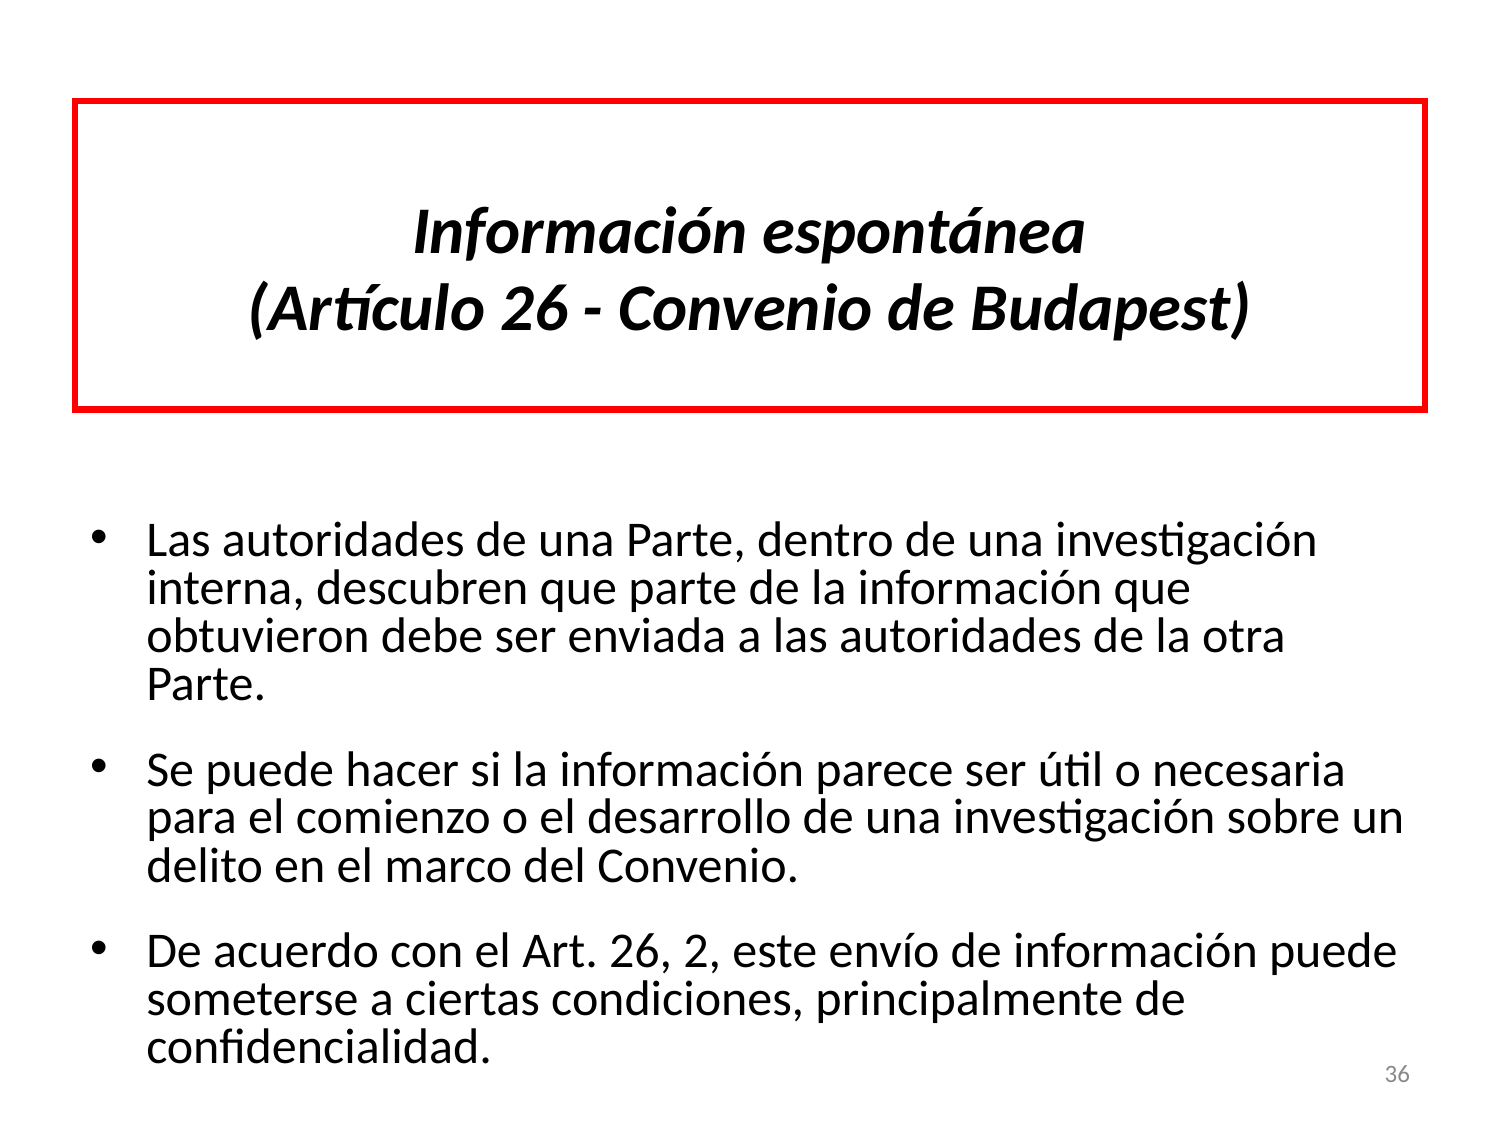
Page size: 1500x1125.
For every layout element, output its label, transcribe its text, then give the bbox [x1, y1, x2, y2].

slide_number 36 [1074, 1042, 1425, 1103]
text_box Información espontánea (Artículo 26 - Convenio de Budapest) Las autoridades de una Parte, dentro de una investigación interna, descubren que parte de la información que obtuvieron debe ser enviada a las autoridades de la otra Parte. Se puede hacer si la información parece ser útil o necesaria para el comienzo o el desarrollo de una investigación sobre un delito en el marco del Convenio. De acuerdo con el Art. 26, 2, este envío de información puede someterse a ciertas condiciones, principalmente de confidencialidad. [74, 101, 1425, 410]
